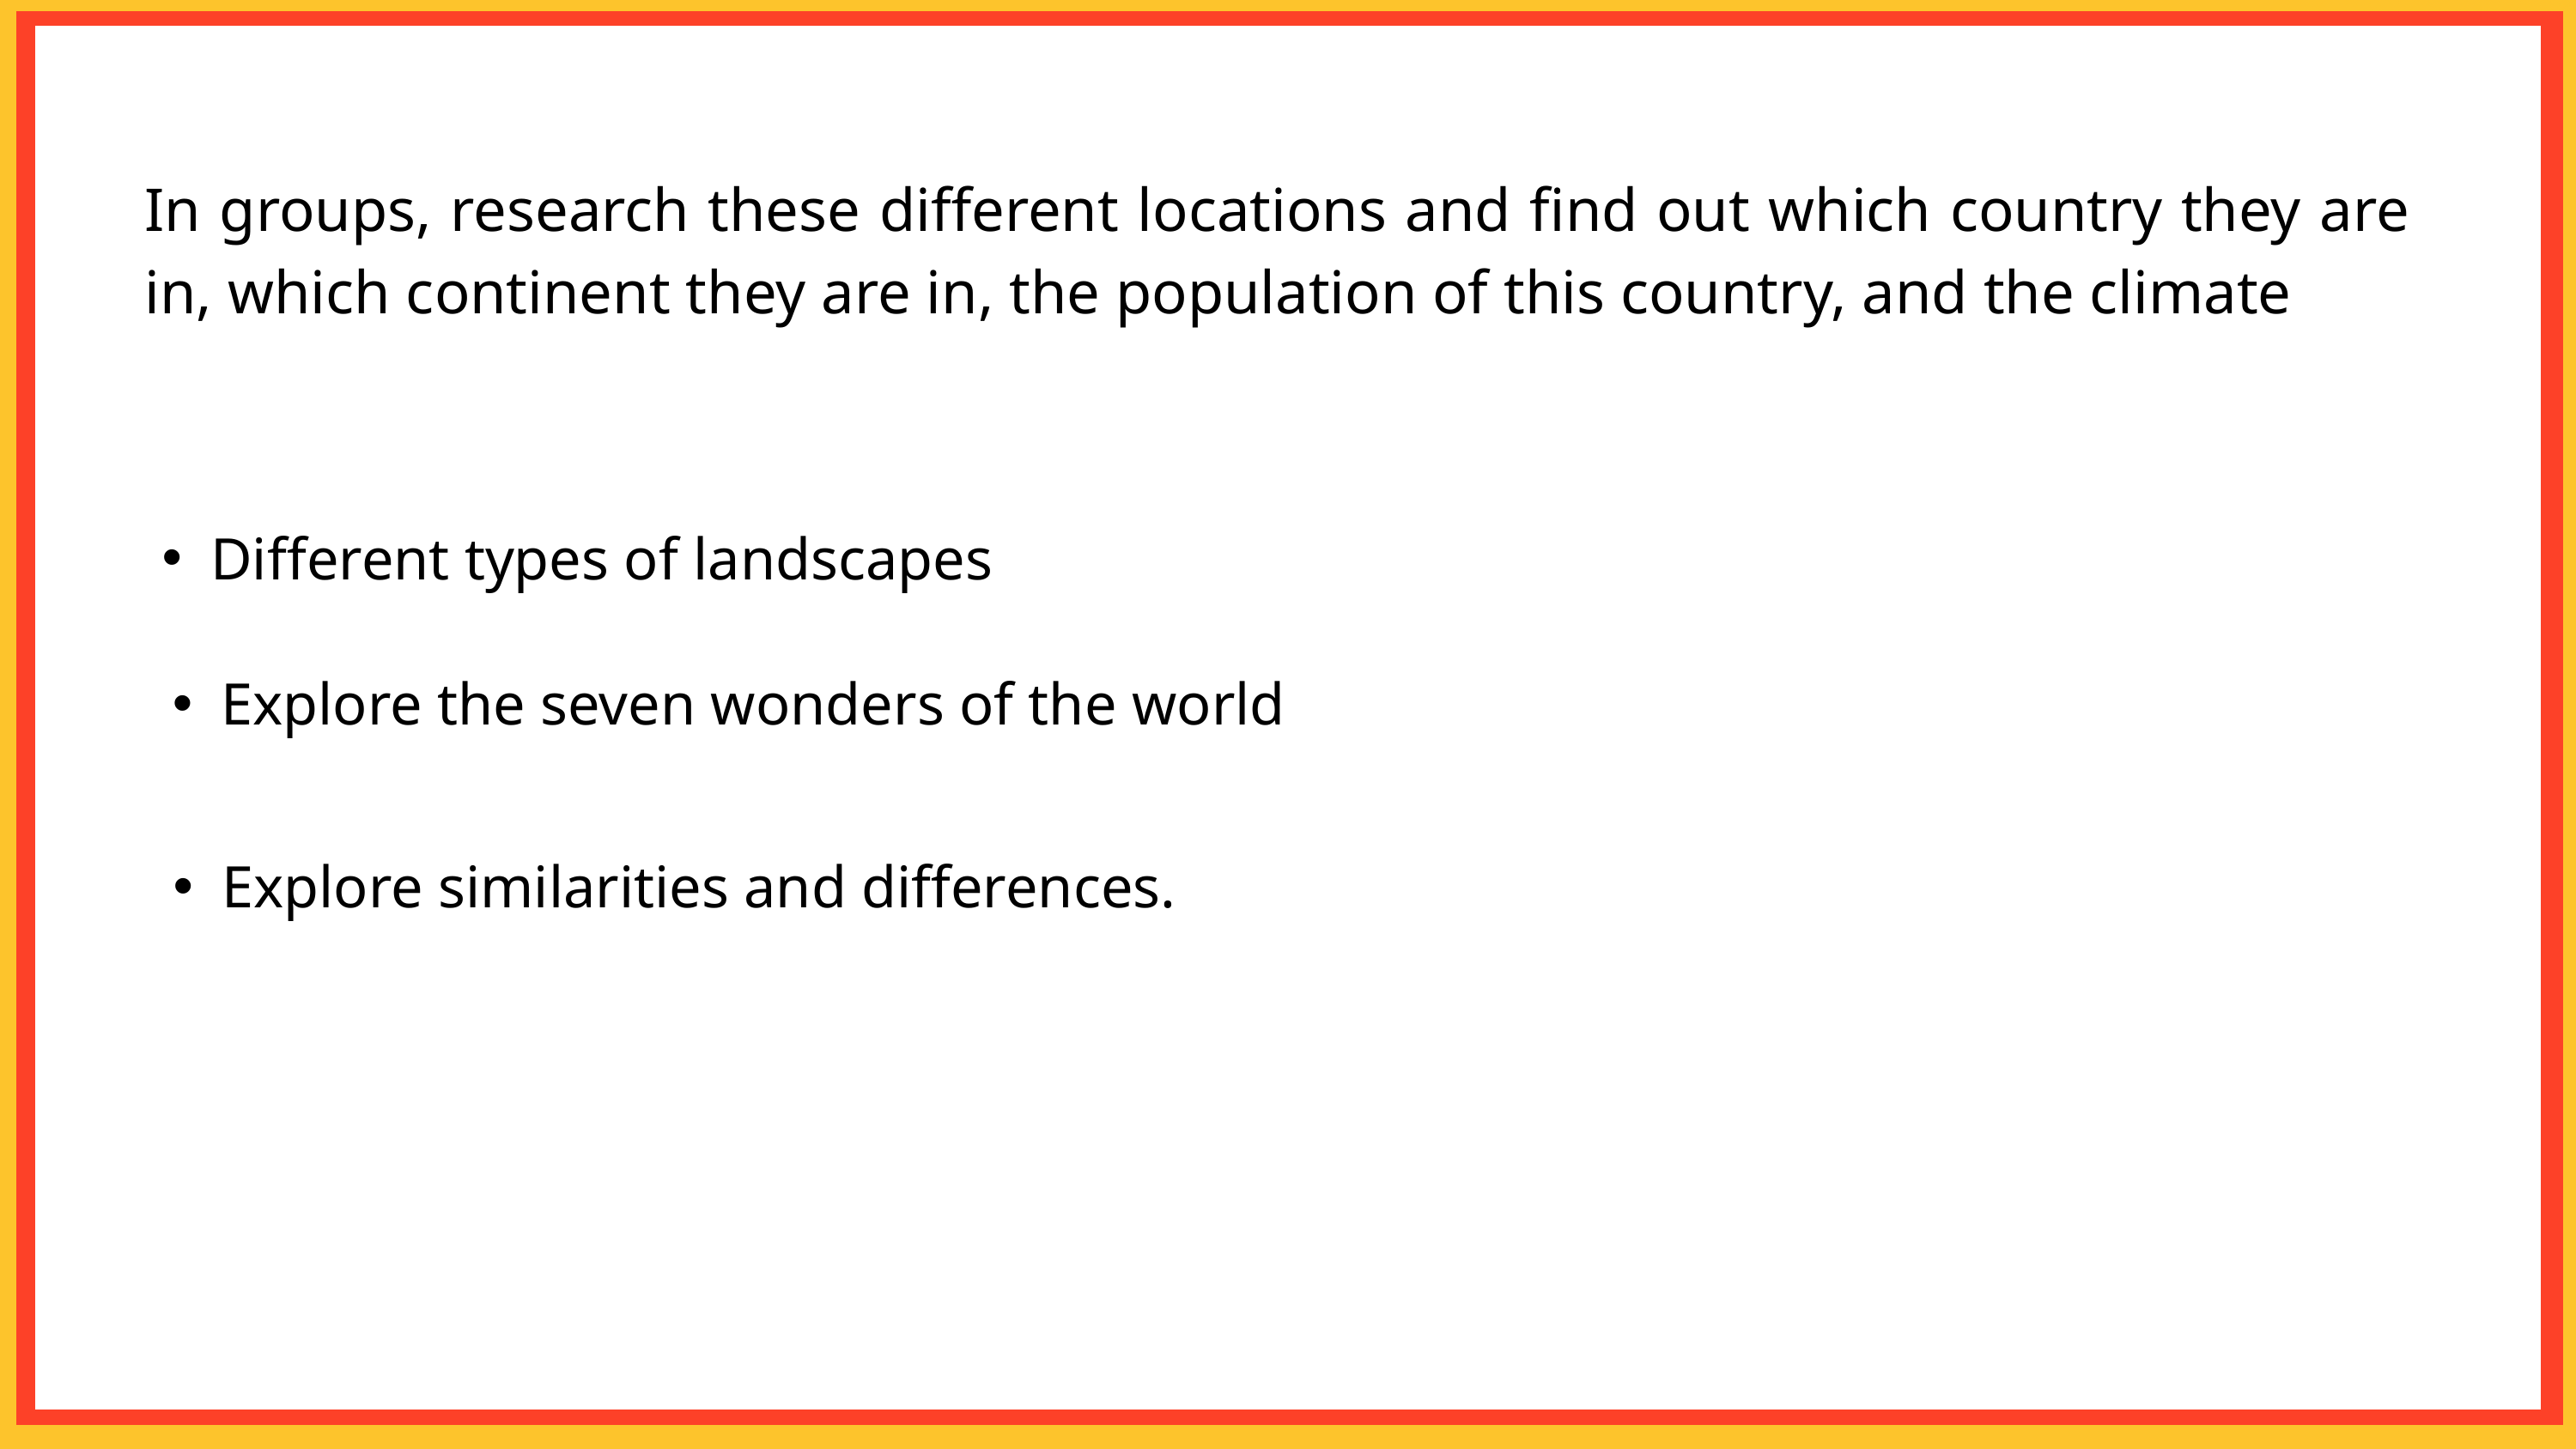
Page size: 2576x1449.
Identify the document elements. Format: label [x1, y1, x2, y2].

text_box [15, 10, 2564, 1426]
text_box [34, 26, 2541, 1410]
